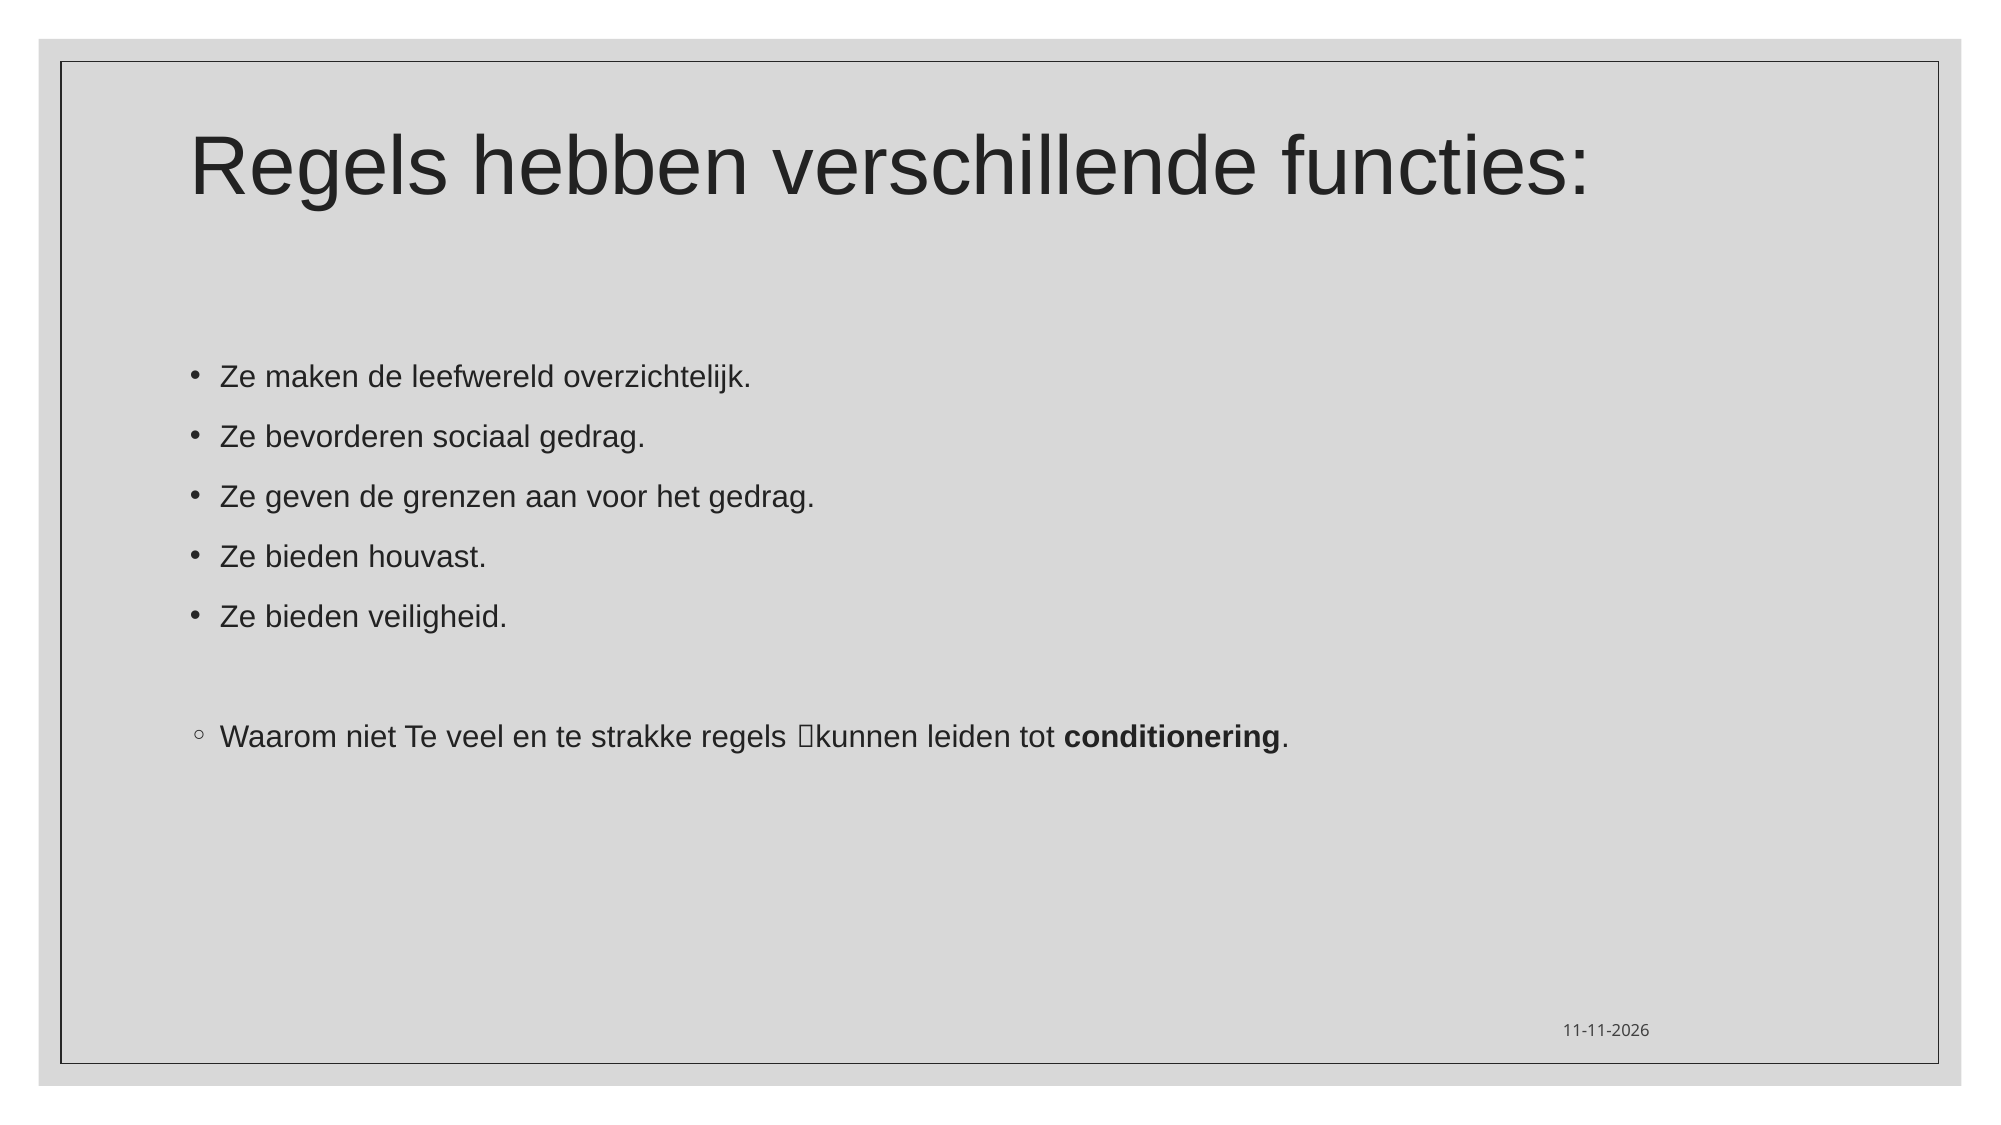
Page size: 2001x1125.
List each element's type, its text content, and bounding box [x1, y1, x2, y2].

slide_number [1190, 990, 1665, 1050]
list Ze maken de leefwereld overzichtelijk. Ze bevorderen sociaal gedrag. Ze geven de grenzen aan voor het gedrag. Ze bieden houvast. Ze bieden veiligheid. Waarom niet Te veel en te strakke regels kunnen leiden tot conditionering. [174, 345, 1825, 977]
title Regels hebben verschillende functies: [174, 105, 1825, 331]
